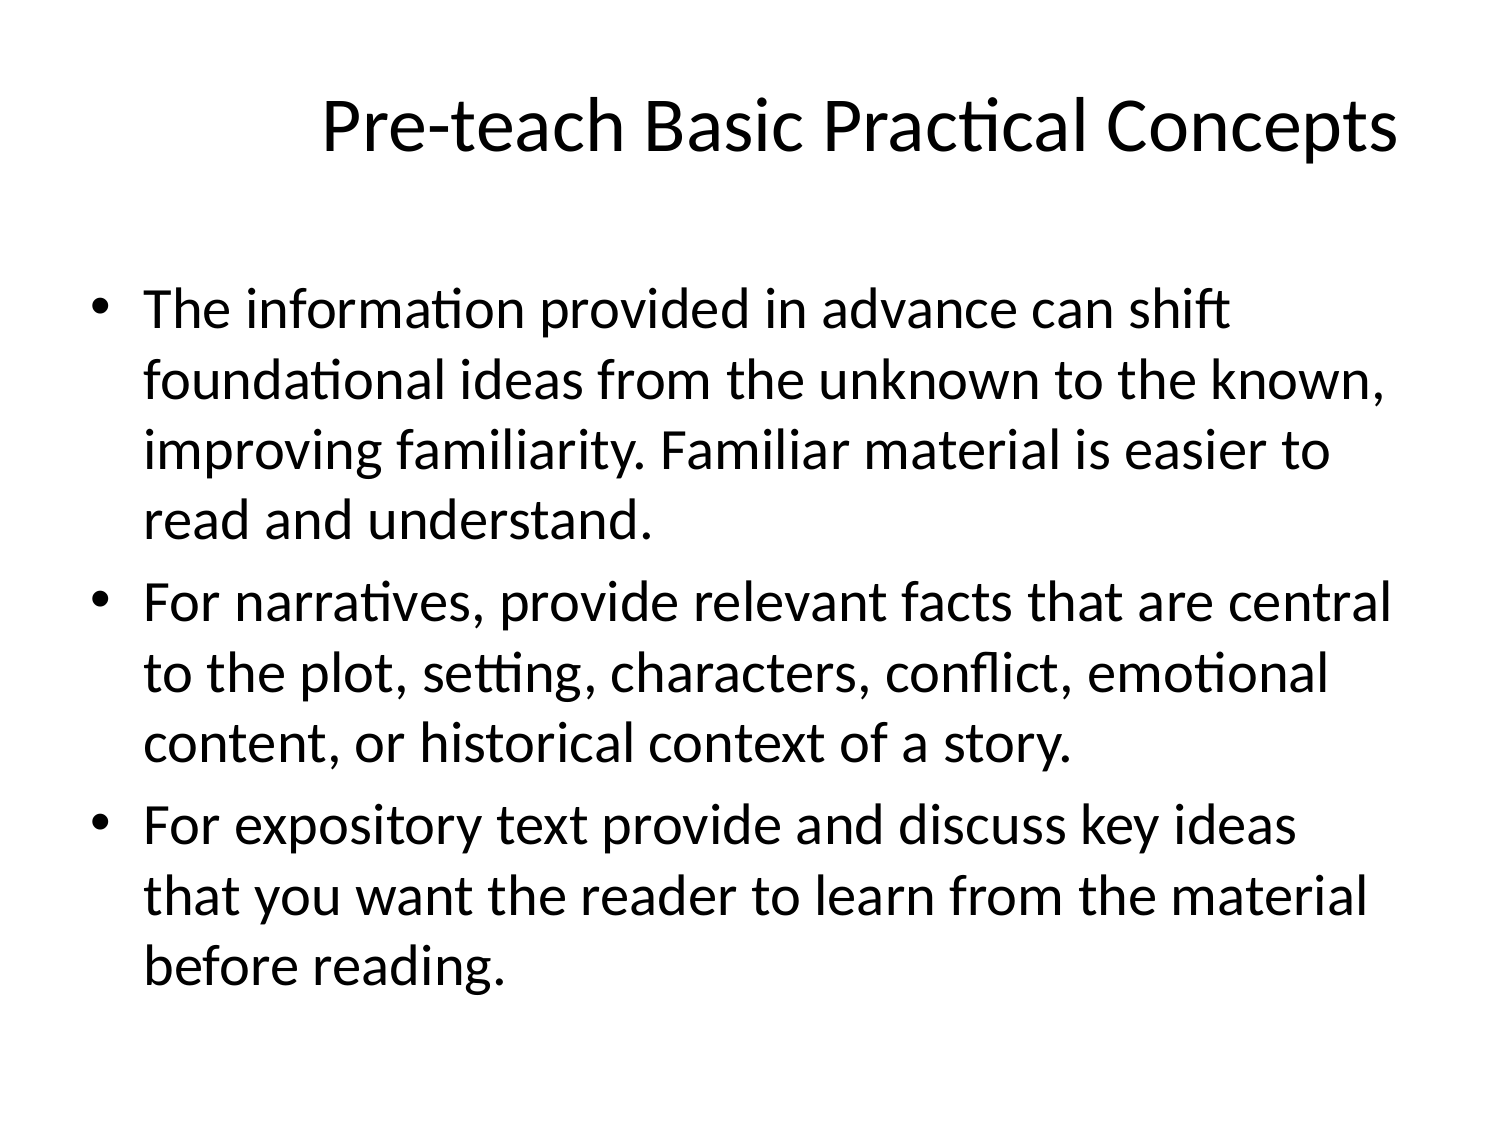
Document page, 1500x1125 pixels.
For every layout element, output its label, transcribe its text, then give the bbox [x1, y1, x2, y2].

list The information provided in advance can shift foundational ideas from the unknown to the known, improving familiarity. Familiar material is easier to read and understand. For narratives, provide relevant facts that are central to the plot, setting, characters, conflict, emotional content, or historical context of a story. For expository text provide and discuss key ideas that you want the reader to learn from the material before reading. [75, 262, 1425, 1005]
title Pre-teach Basic Practical Concepts [249, 32, 1473, 208]
